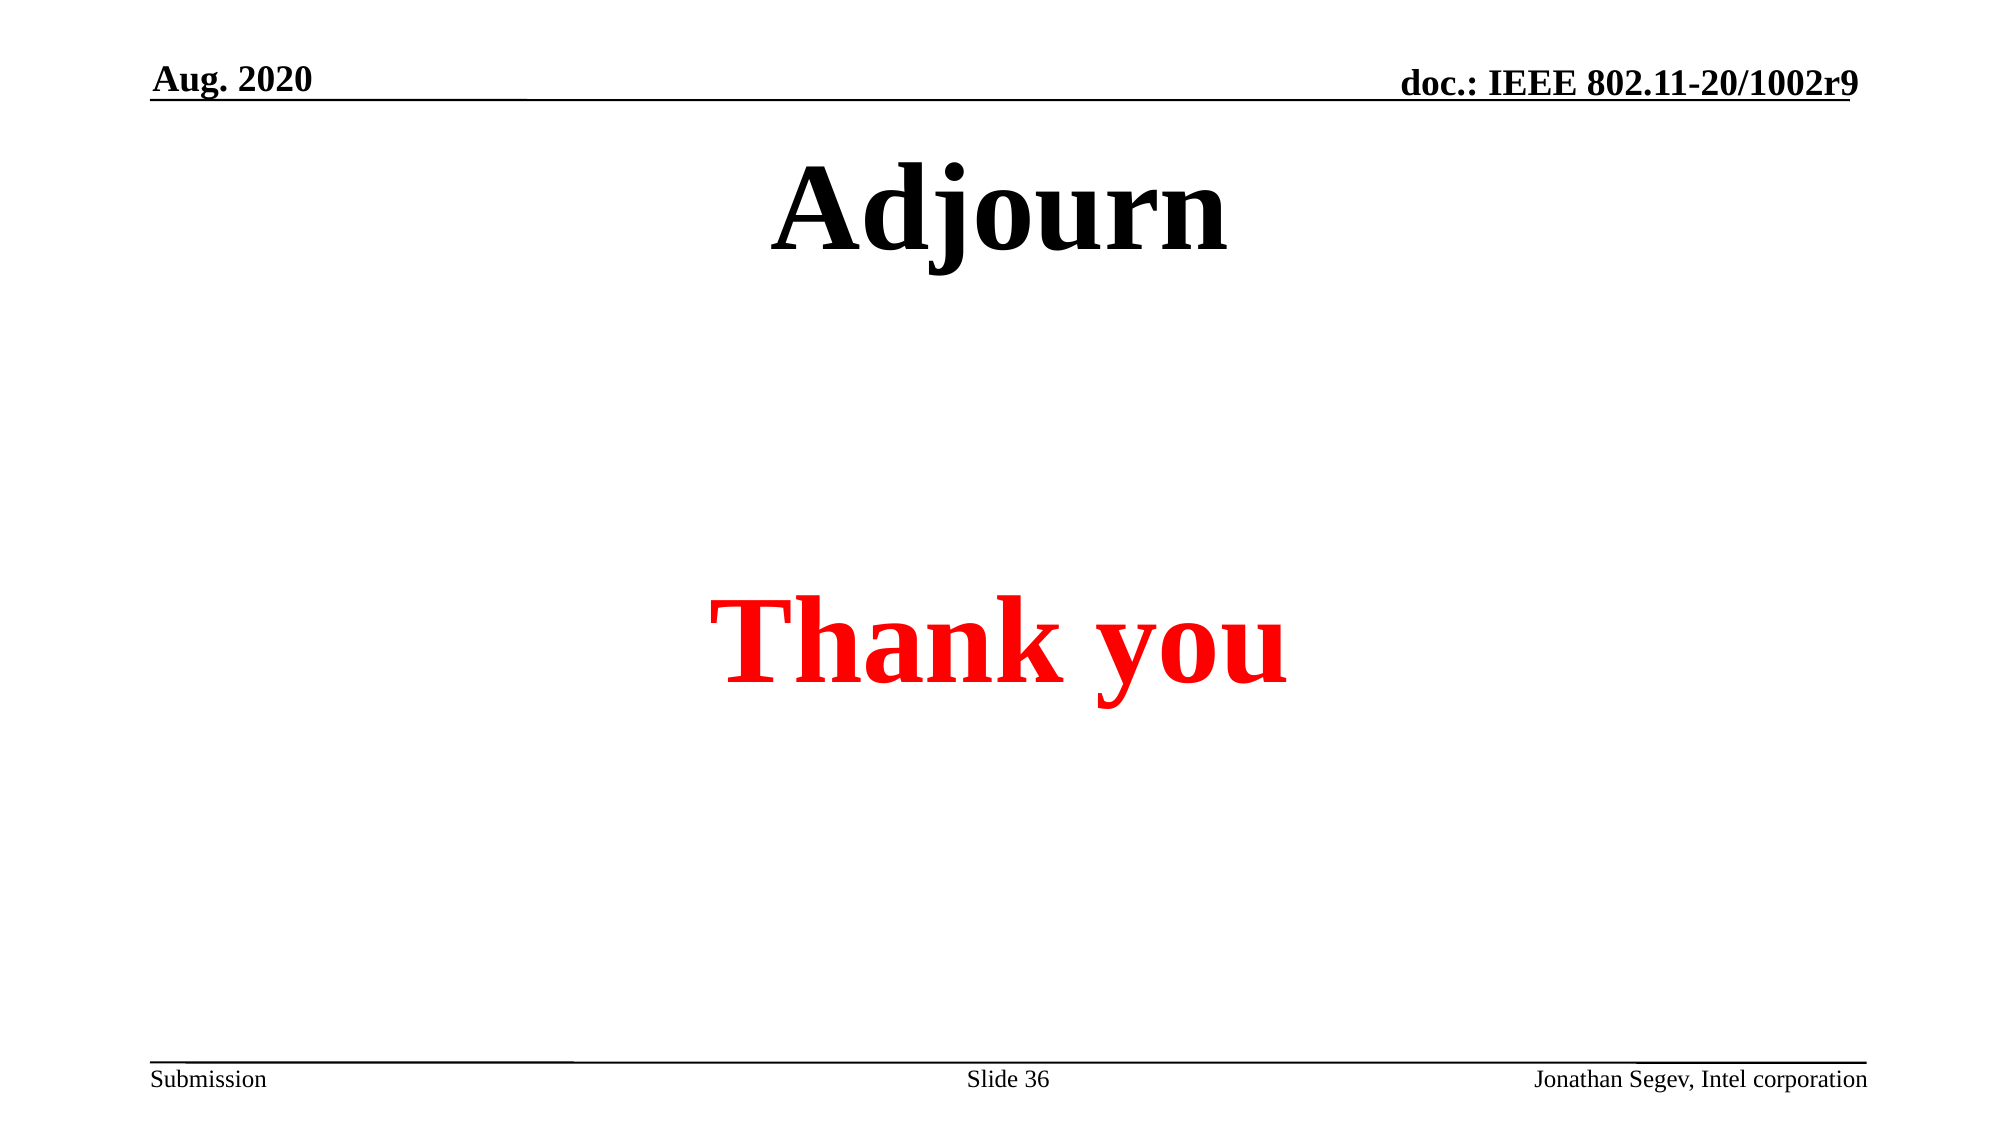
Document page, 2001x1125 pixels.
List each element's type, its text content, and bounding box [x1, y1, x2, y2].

slide_number Slide 36 [950, 1061, 1067, 1123]
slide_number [152, 54, 563, 100]
title Adjourn [149, 112, 1850, 288]
footer Jonathan Segev, Intel corporation [1171, 1061, 1869, 1093]
list Thank you [149, 324, 1850, 1000]
